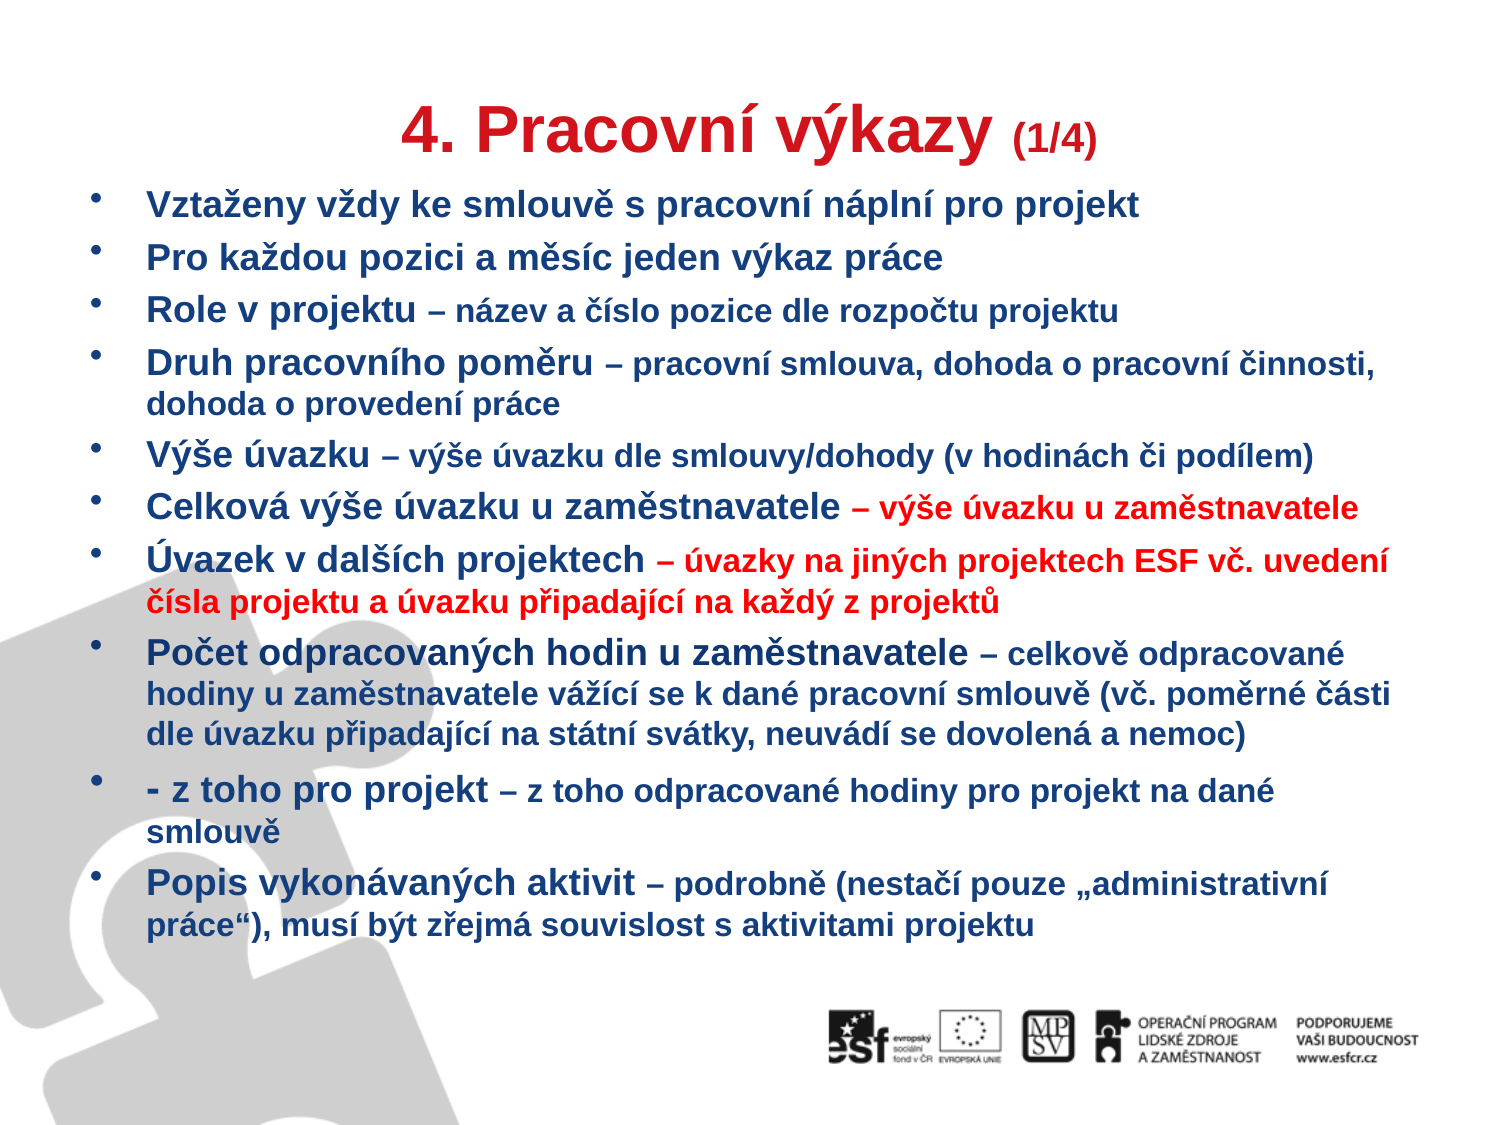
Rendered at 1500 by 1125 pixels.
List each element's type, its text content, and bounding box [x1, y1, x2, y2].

title 4. Pracovní výkazy (1/4) [74, 18, 1426, 233]
picture [0, 0, 1500, 1125]
text_box Vztaženy vždy ke smlouvě s pracovní náplní pro projekt Pro každou pozici a měsíc jeden výkaz práce Role v projektu – název a číslo pozice dle rozpočtu projektu Druh pracovního poměru – pracovní smlouva, dohoda o pracovní činnosti, dohoda o provedení práce Výše úvazku – výše úvazku dle smlouvy/dohody (v hodinách či podílem) Celková výše úvazku u zaměstnavatele – výše úvazku u zaměstnavatele Úvazek v dalších projektech – úvazky na jiných projektech ESF vč. uvedení čísla projektu a úvazku připadající na každý z projektů Počet odpracovaných hodin u zaměstnavatele – celkově odpracované hodiny u zaměstnavatele vážící se k dané pracovní smlouvě (vč. poměrné části dle úvazku připadající na státní svátky, neuvádí se dovolená a nemoc) - z toho pro projekt – z toho odpracované hodiny pro projekt na dané smlouvě Popis vykonávaných aktivit – podrobně (nestačí pouze „administrativní práce“), musí být zřejmá souvislost s aktivitami projektu [74, 172, 1425, 1005]
